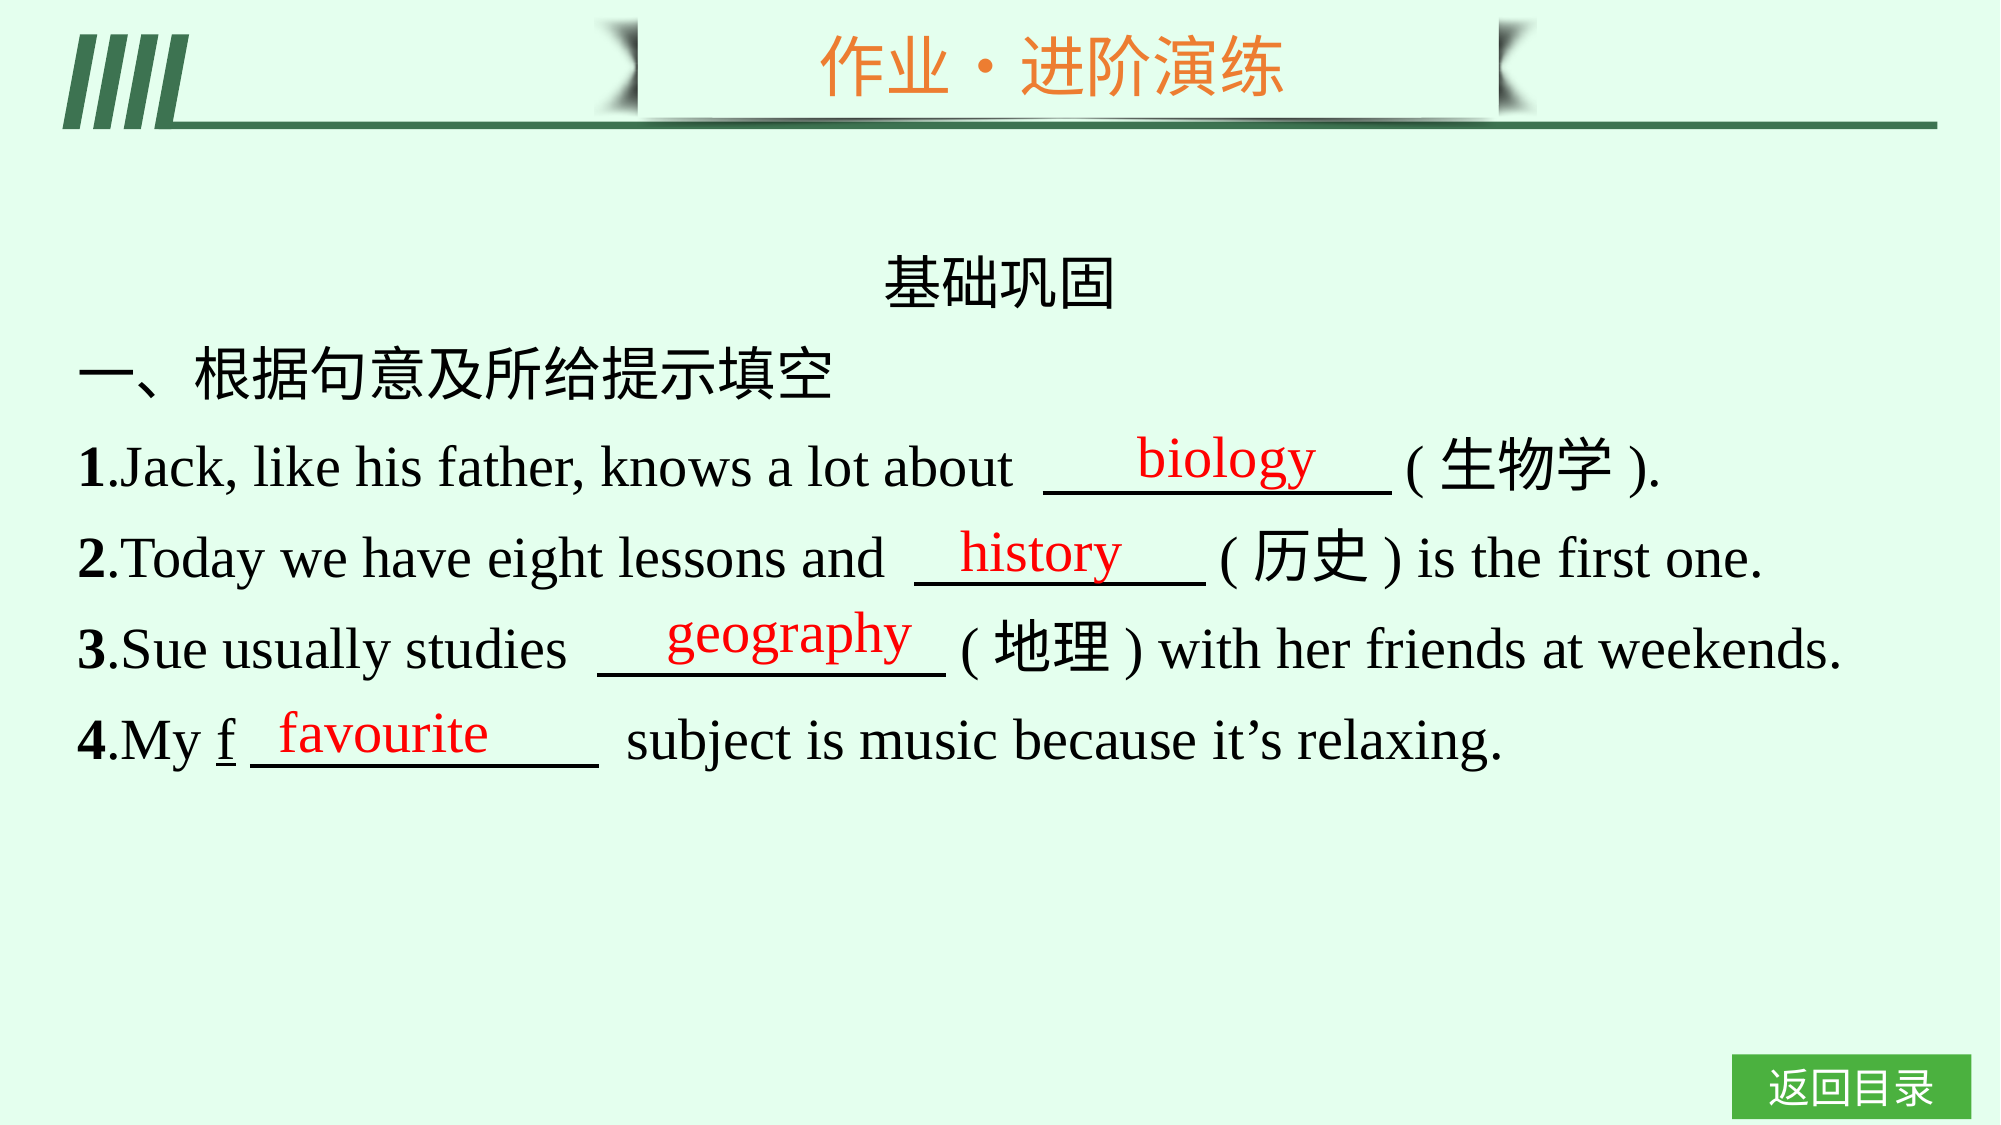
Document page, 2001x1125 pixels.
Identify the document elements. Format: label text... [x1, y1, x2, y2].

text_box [594, 16, 1537, 127]
text_box 基础巩固 一、根据句意及所给提示填空 1.Jack, like his father, knows a lot about (生物学). 2.Today we have eight lessons and (历史) is the first one. 3.Sue usually studies (地理) with her friends at weekends. 4.My f subject is music because it’s relaxing. [62, 218, 1938, 779]
text_box history [945, 491, 1138, 591]
text_box geography [651, 572, 928, 671]
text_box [62, 34, 1938, 130]
text_box biology [1123, 397, 1332, 497]
text_box favourite [264, 672, 577, 772]
